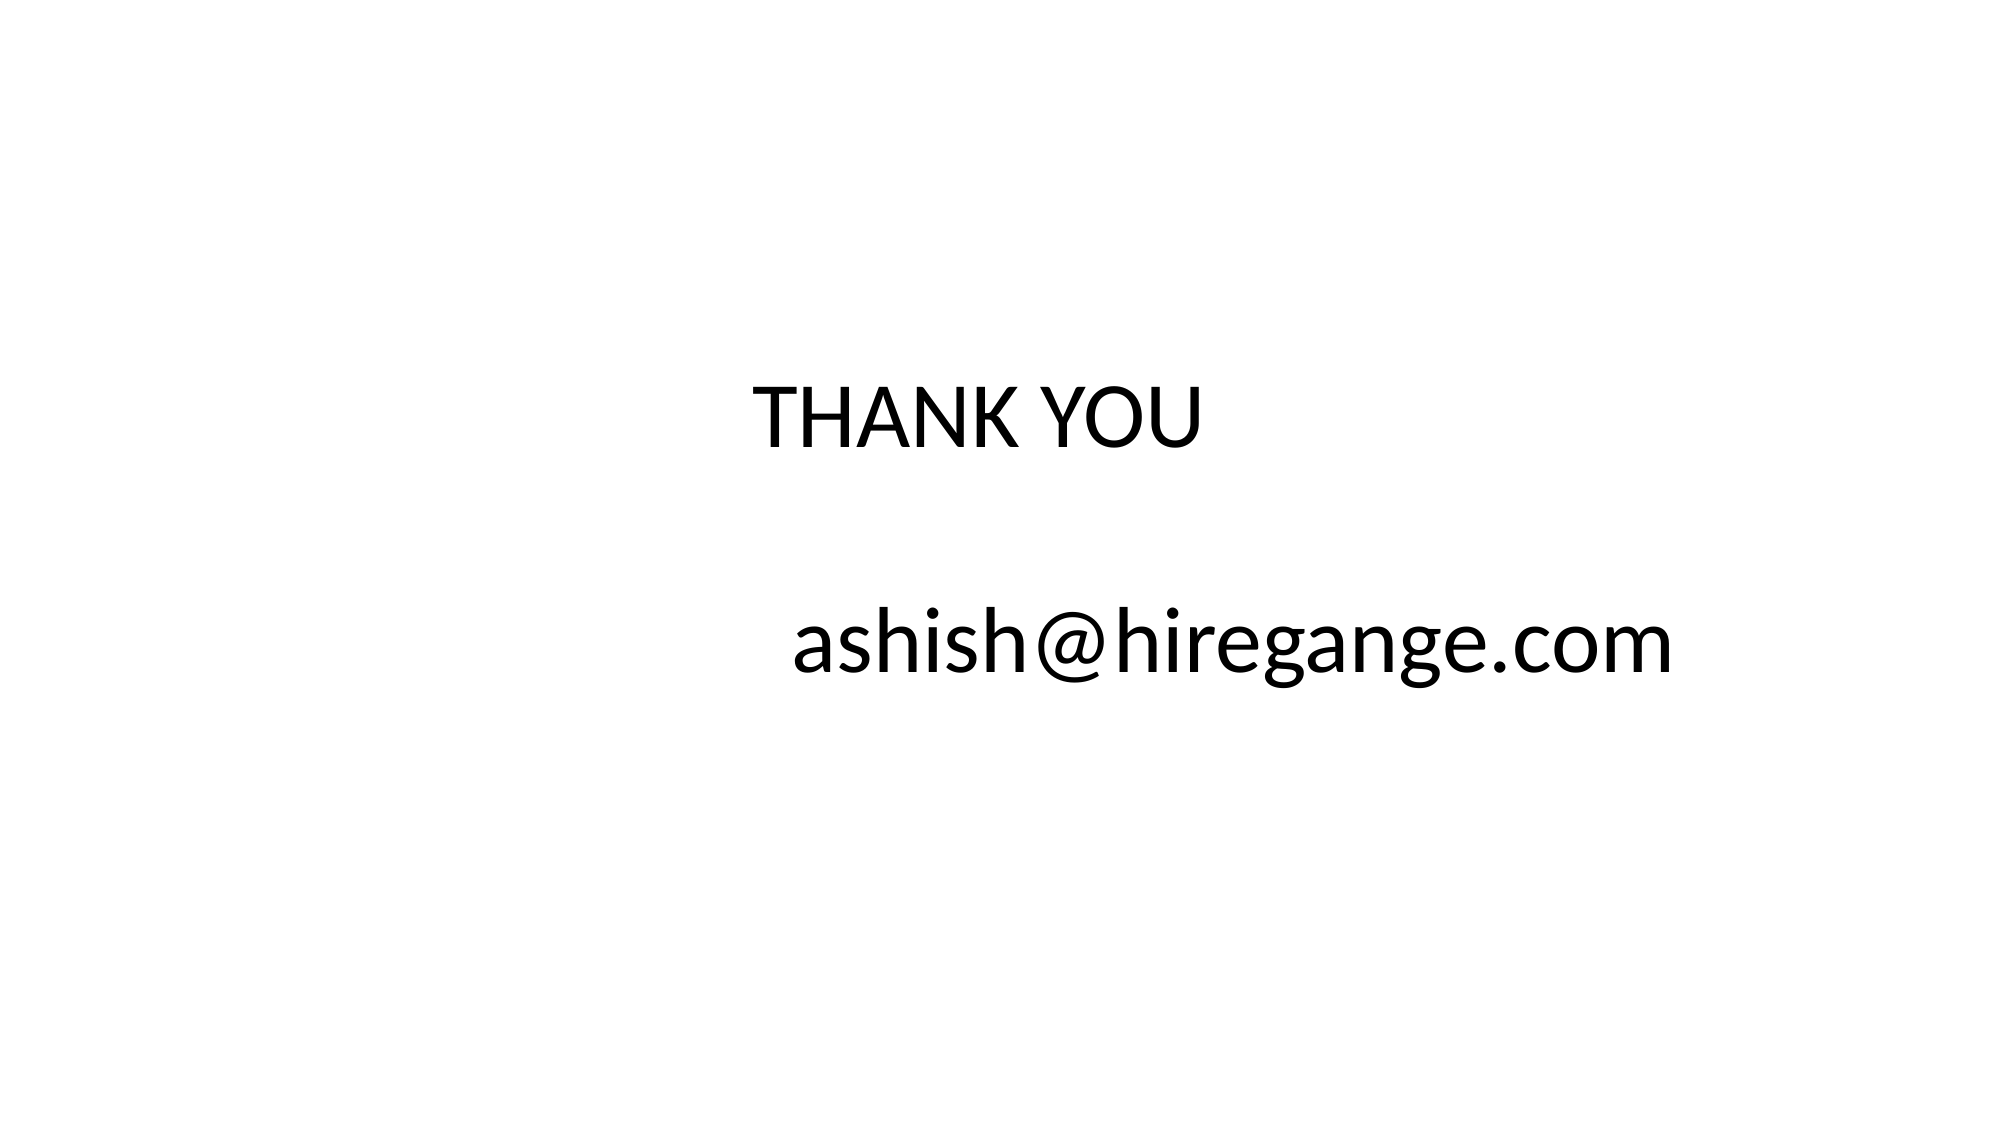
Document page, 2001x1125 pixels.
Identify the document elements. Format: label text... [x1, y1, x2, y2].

text_box THANK YOU ashish@hiregange.com [34, 346, 1925, 769]
